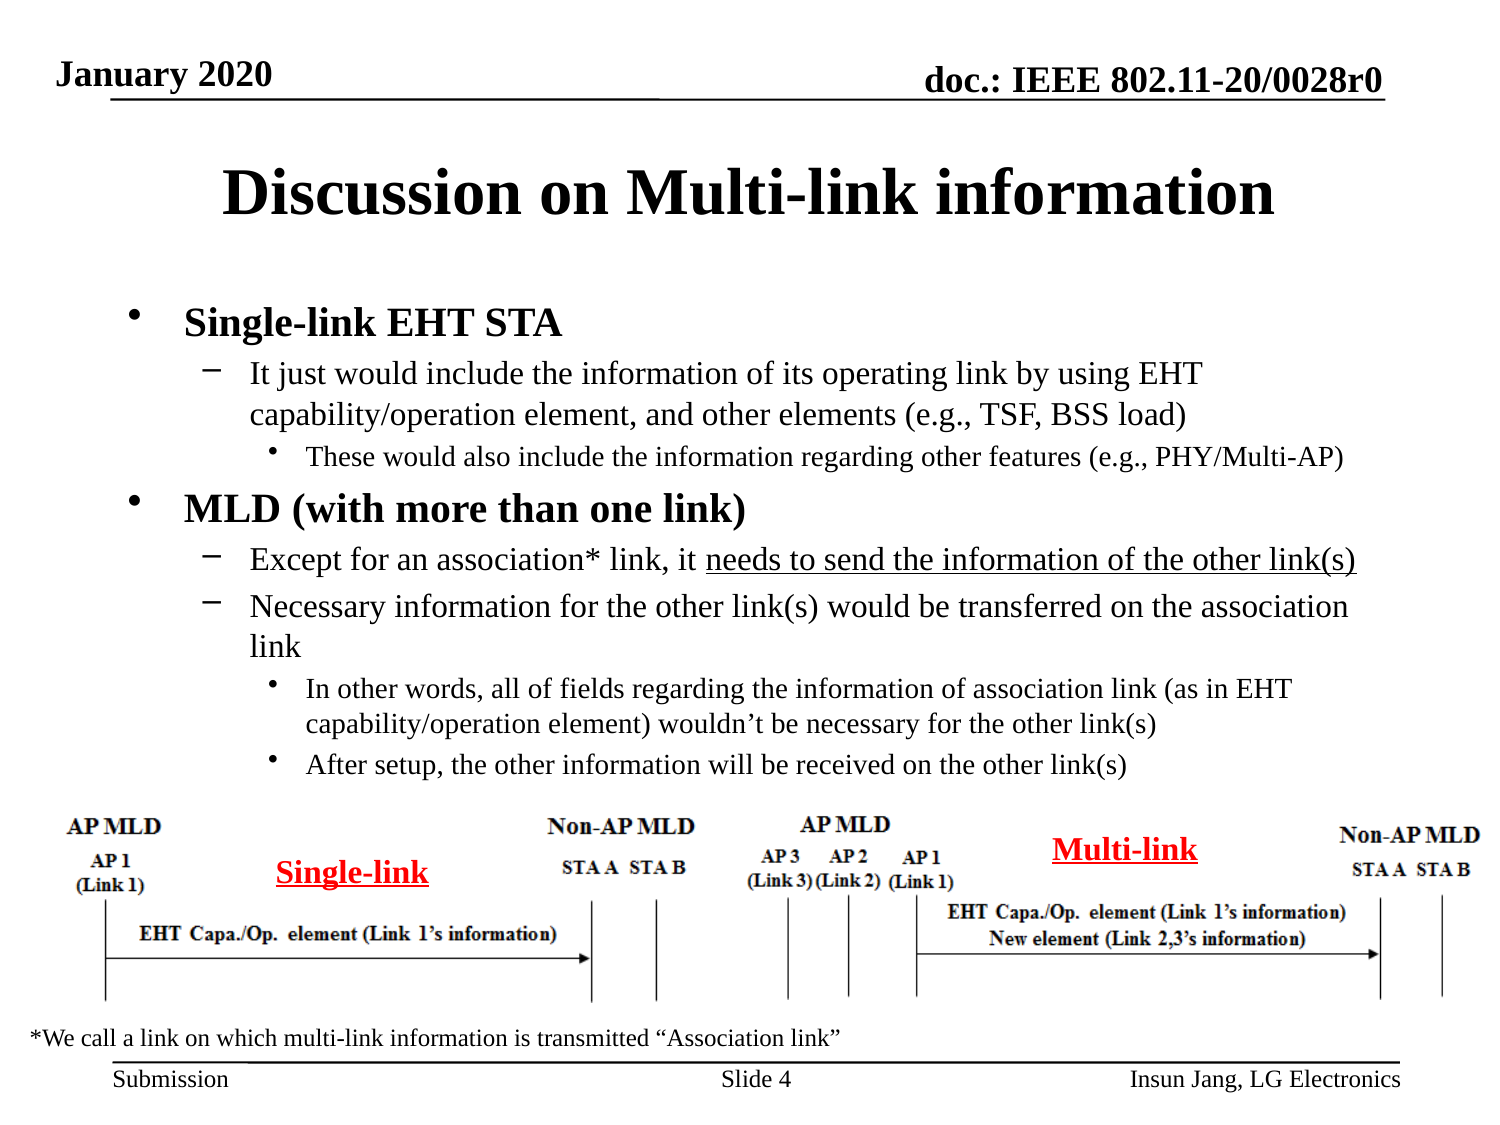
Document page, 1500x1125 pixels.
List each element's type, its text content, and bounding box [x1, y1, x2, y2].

footer Insun Jang, LG Electronics [1125, 1061, 1402, 1093]
list Single-link EHT STA It just would include the information of its operating link by using EHT capability/operation element, and other elements (e.g., TSF, BSS load) These would also include the information regarding other features (e.g., PHY/Multi-AP) MLD (with more than one link) Except for an association* link, it needs to send the information of the other link(s) Necessary information for the other link(s) would be transferred on the association link In other words, all of fields regarding the information of association link (as in EHT capability/operation element) wouldn’t be necessary for the other link(s) After setup, the other information will be received on the other link(s) [112, 287, 1388, 800]
title Discussion on Multi-link information [112, 112, 1388, 263]
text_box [712, 799, 1500, 1001]
text_box *We call a link on which multi-link information is transmitted “Association link” [14, 1014, 857, 1060]
slide_number Slide 4 [712, 1061, 800, 1093]
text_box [43, 801, 709, 1003]
